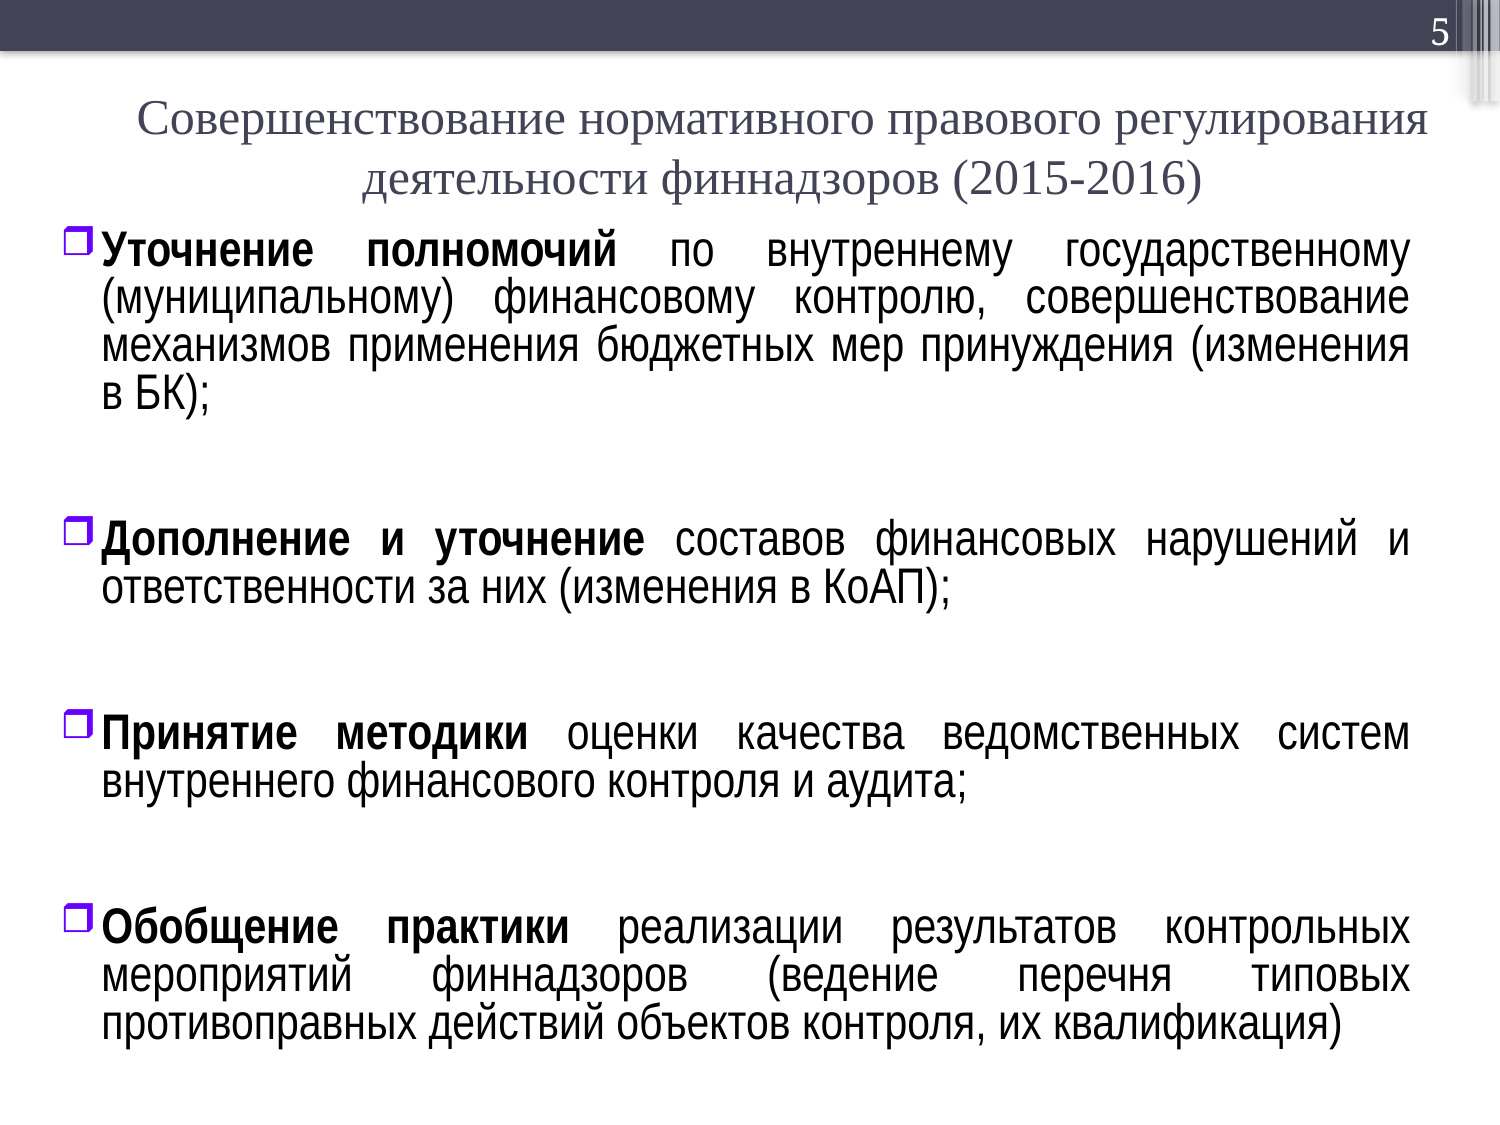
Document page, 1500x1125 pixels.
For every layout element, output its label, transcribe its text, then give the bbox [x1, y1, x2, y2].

text_box 5 [1204, 0, 1466, 51]
title Совершенствование нормативного правового регулирования деятельности финнадзоров (2015-2016) [99, 88, 1466, 201]
text_box [1074, 1019, 1388, 1055]
text_box Уточнение полномочий по внутреннему государственному (муниципальному) финансовому контролю, совершенствование механизмов применения бюджетных мер принуждения (изменения в БК); Дополнение и уточнение составов финансовых нарушений и ответственности за них (изменения в КоАП); Принятие методики оценки качества ведомственных систем внутреннего финансового контроля и аудита; Обобщение практики реализации результатов контрольных мероприятий финнадзоров (ведение перечня типовых противоправных действий объектов контроля, их квалификация) [45, 220, 1426, 1019]
